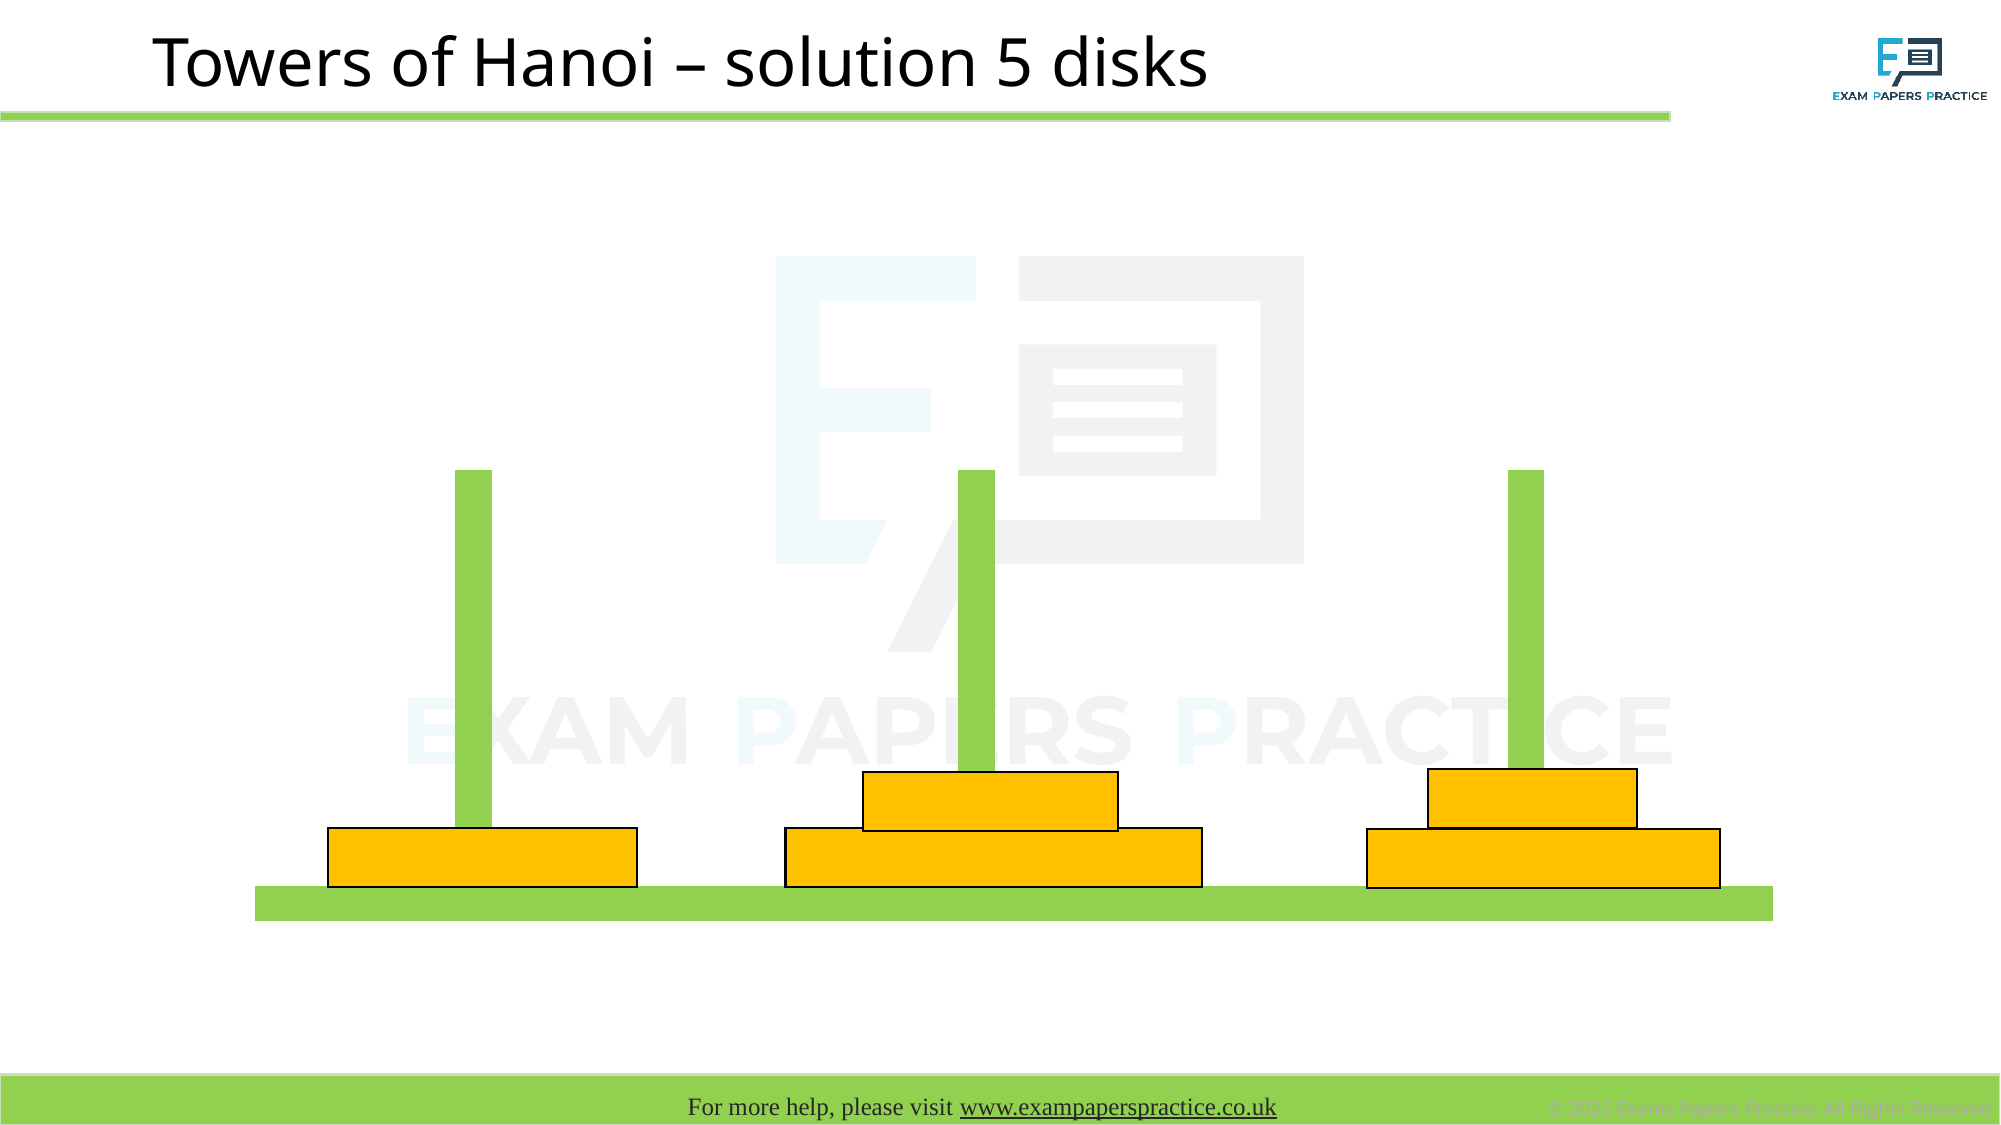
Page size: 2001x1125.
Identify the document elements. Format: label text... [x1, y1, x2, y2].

text_box [1366, 828, 1721, 889]
text_box [958, 470, 995, 771]
text_box [862, 771, 1119, 832]
text_box [455, 470, 492, 827]
text_box [784, 827, 1203, 888]
text_box [255, 886, 1773, 921]
text_box [1427, 768, 1638, 829]
text_box [1508, 470, 1544, 768]
text_box [327, 827, 638, 888]
title Towers of Hanoi – solution 5 disks [137, 59, 1863, 70]
